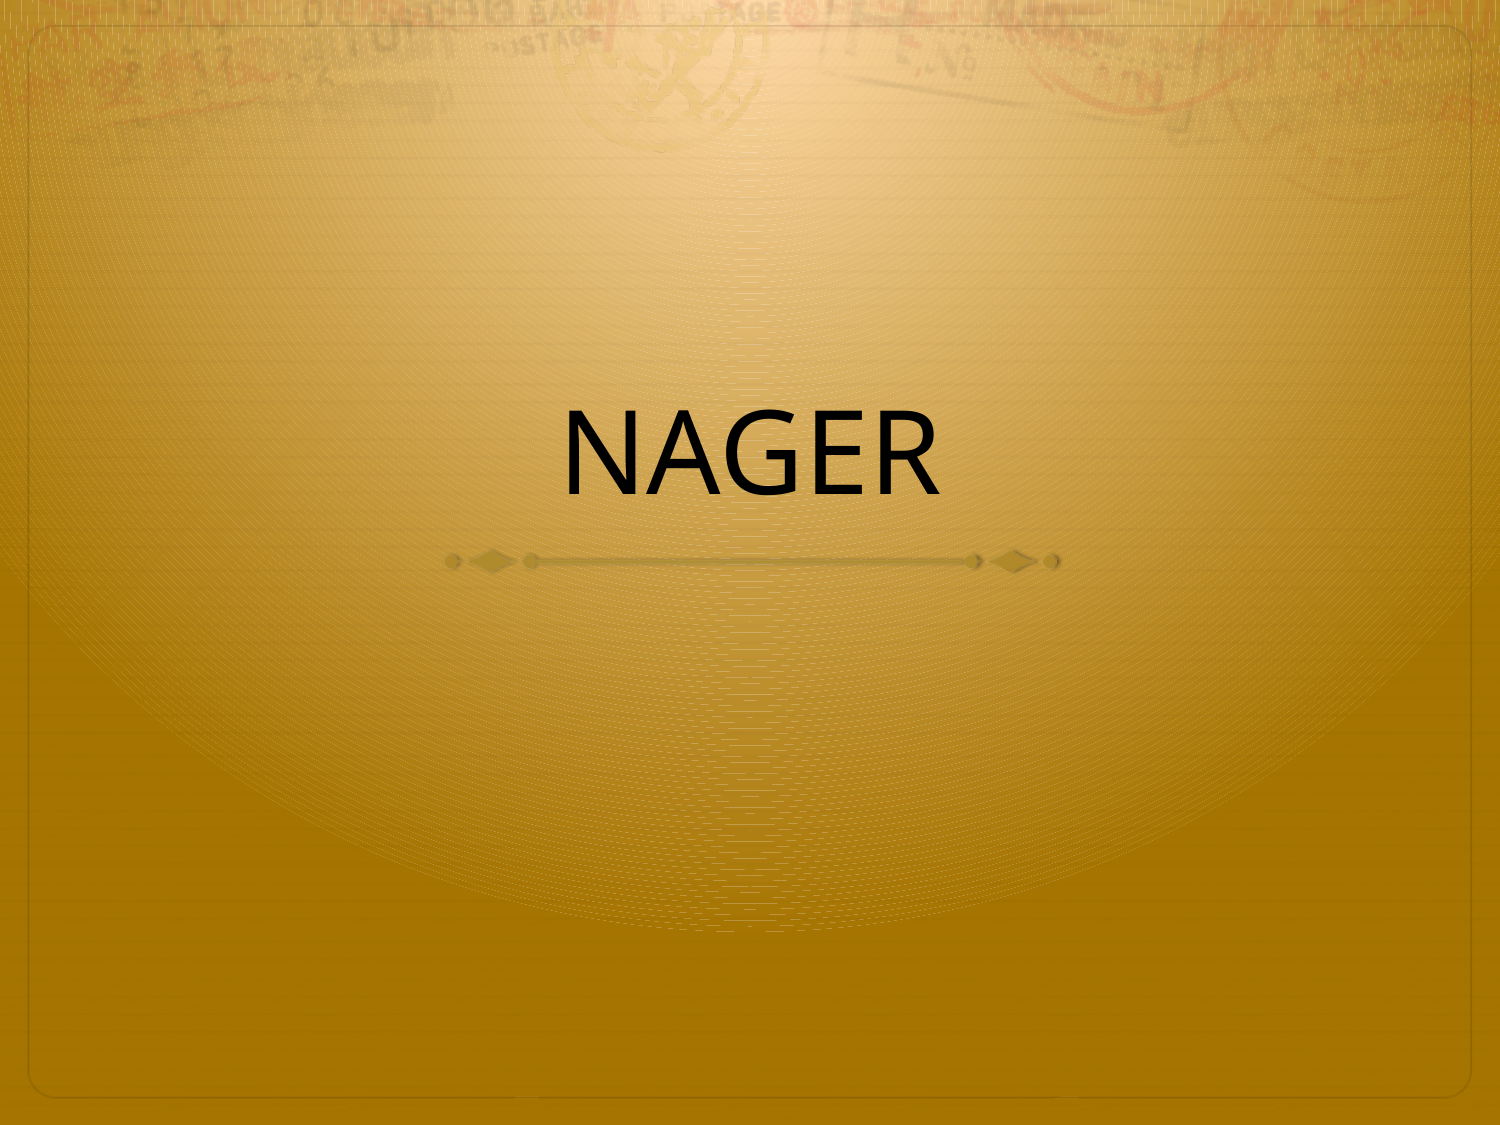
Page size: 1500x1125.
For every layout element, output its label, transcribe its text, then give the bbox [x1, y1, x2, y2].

title NAGER [93, 210, 1407, 525]
picture [0, 0, 1500, 1125]
